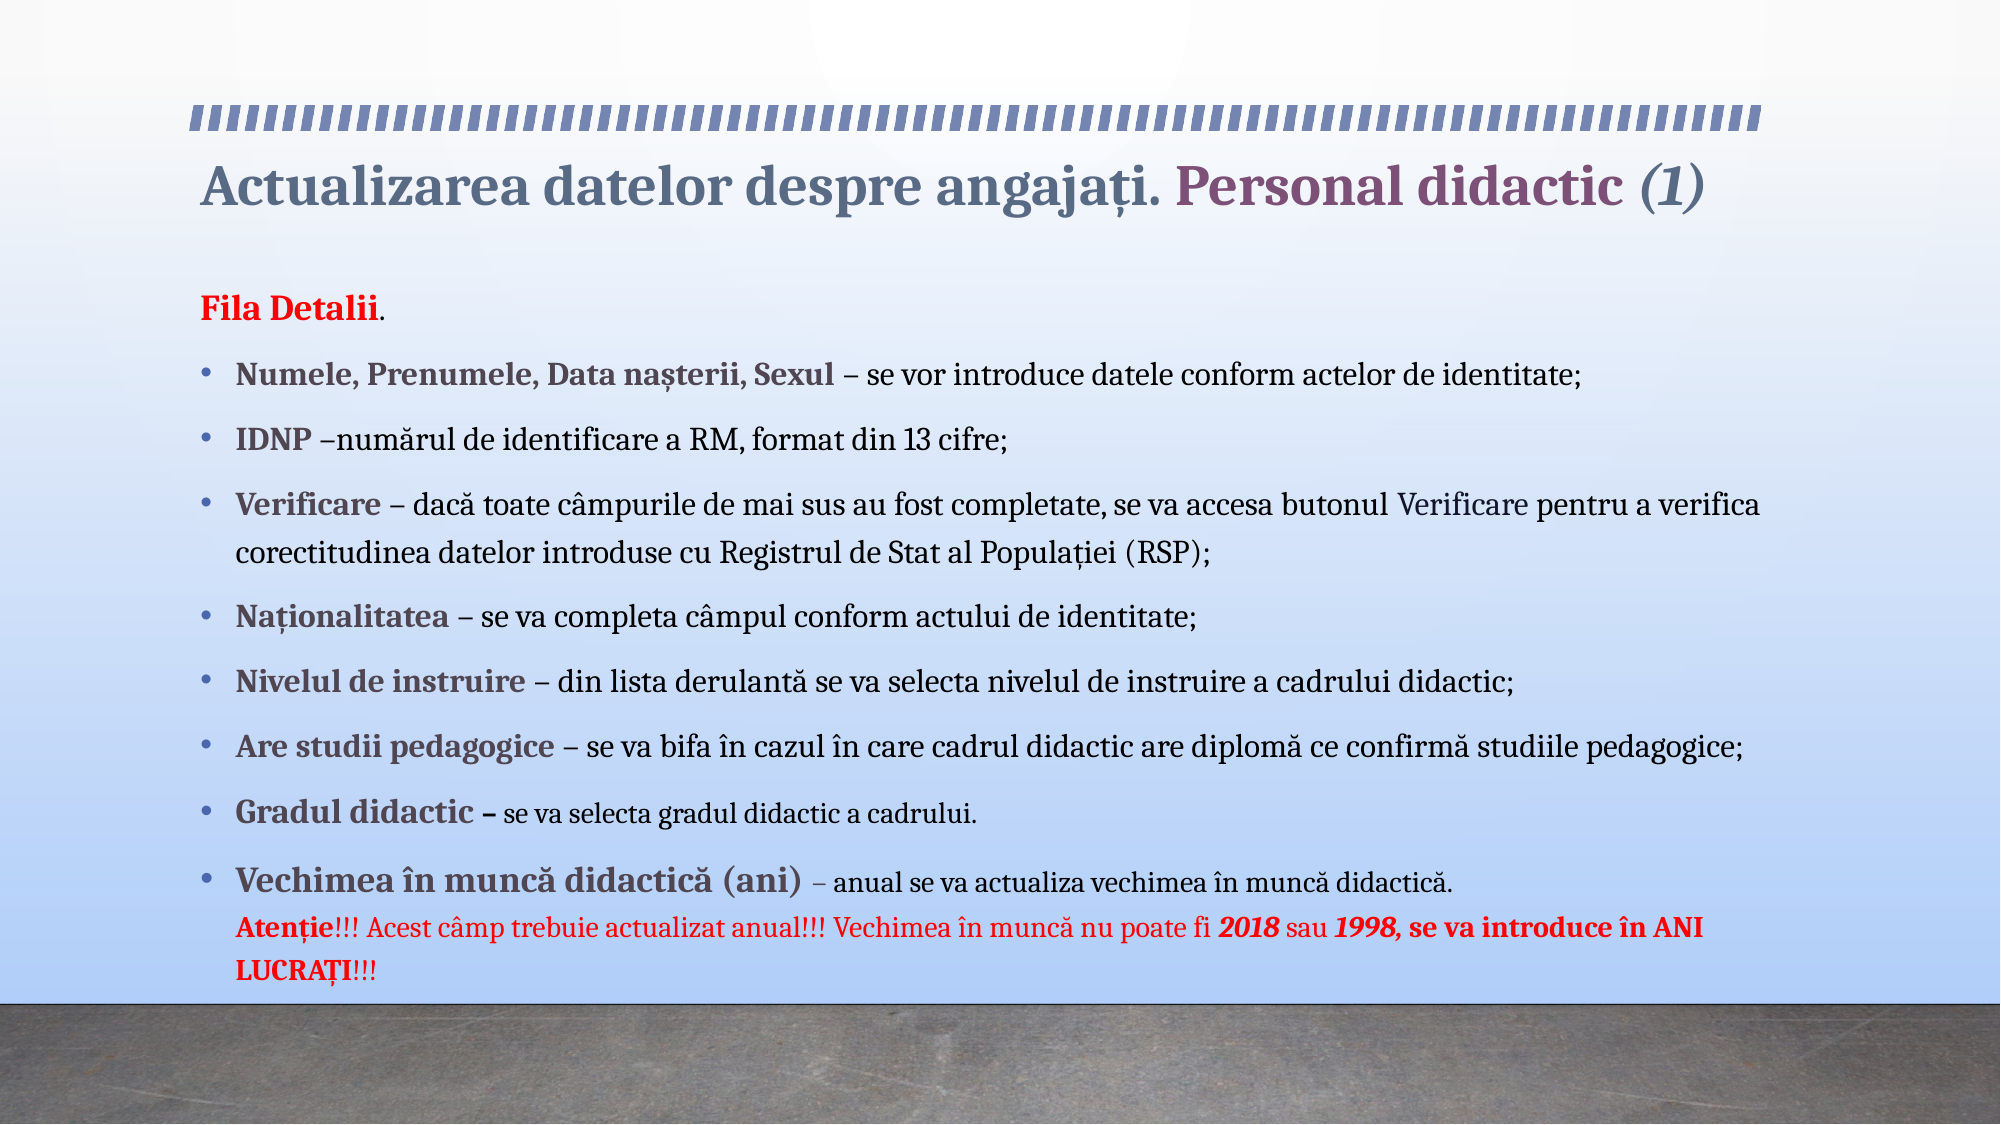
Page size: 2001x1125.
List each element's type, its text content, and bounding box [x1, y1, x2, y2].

picture [0, 1004, 2000, 1124]
title Actualizarea datelor despre angajați. Personal didactic (1) [185, 148, 1815, 258]
list Fila Detalii. Numele, Prenumele, Data nașterii, Sexul – se vor introduce datele conform actelor de identitate; IDNP –numărul de identificare a RM, format din 13 cifre; Verificare – dacă toate câmpurile de mai sus au fost completate, se va accesa butonul Verificare pentru a verifica corectitudinea datelor introduse cu Registrul de Stat al Populației (RSP); Naționalitatea – se va completa câmpul conform actului de identitate; Nivelul de instruire – din lista derulantă se va selecta nivelul de instruire a cadrului didactic; Are studii pedagogice – se va bifa în cazul în care cadrul didactic are diplomă ce confirmă studiile pedagogice; Gradul didactic – se va selecta gradul didactic a cadrului. Vechimea în muncă didactică (ani) – anual se va actualiza vechimea în muncă didactică. Atenție!!! Acest câmp trebuie actualizat anual!!! Vechimea în muncă nu poate fi 2018 sau 1998, se va introduce în ANI LUCRAȚI!!! [185, 267, 1840, 1006]
